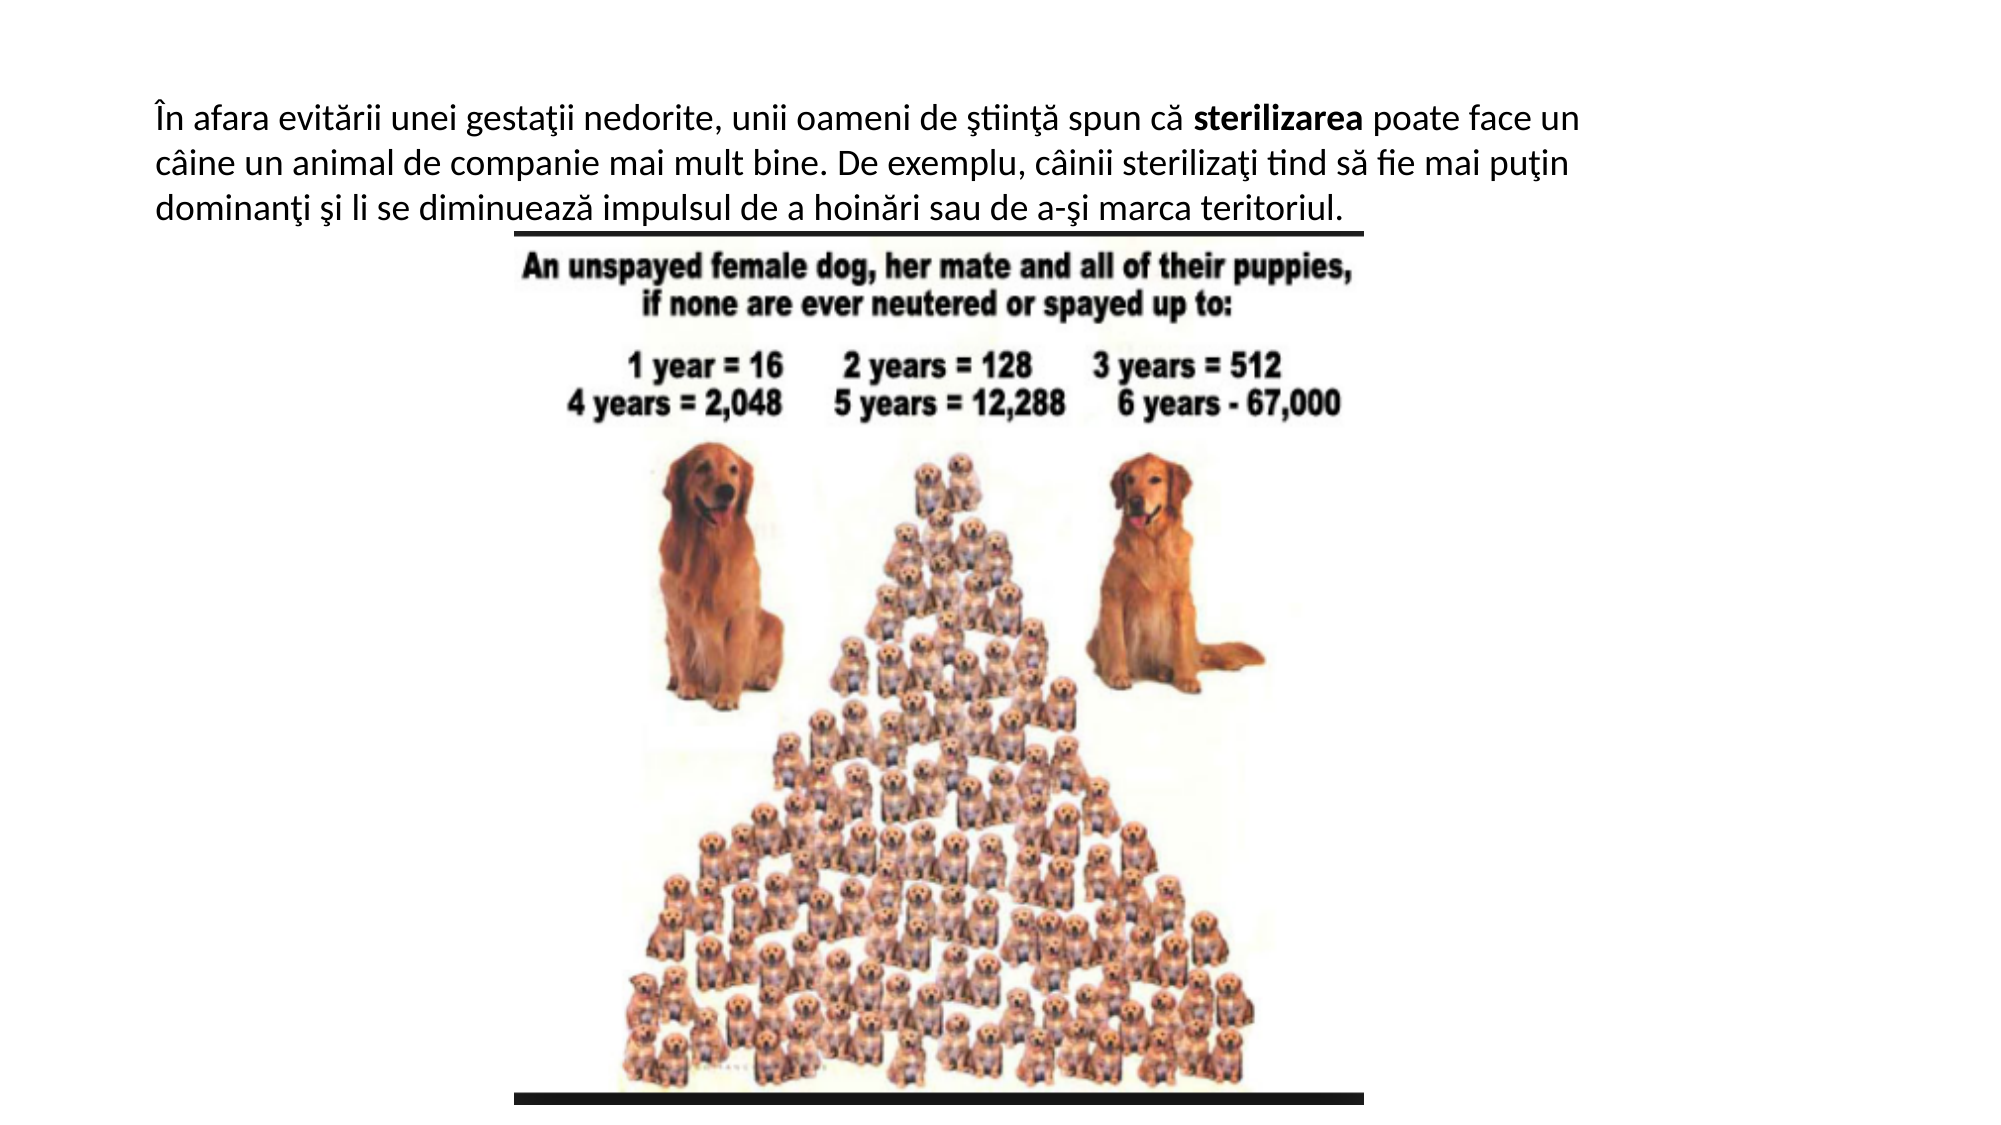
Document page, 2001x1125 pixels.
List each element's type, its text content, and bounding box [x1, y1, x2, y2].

picture [514, 231, 1364, 1105]
text_box În afara evitării unei gestaţii nedorite, unii oameni de ştiinţă spun că sterilizarea poate face un câine un animal de companie mai mult bine. De exemplu, câinii sterilizaţi tind să fie mai puţin dominanţi şi li se diminuează impulsul de a hoinări sau de a-şi marca teritoriul. [140, 85, 1655, 686]
